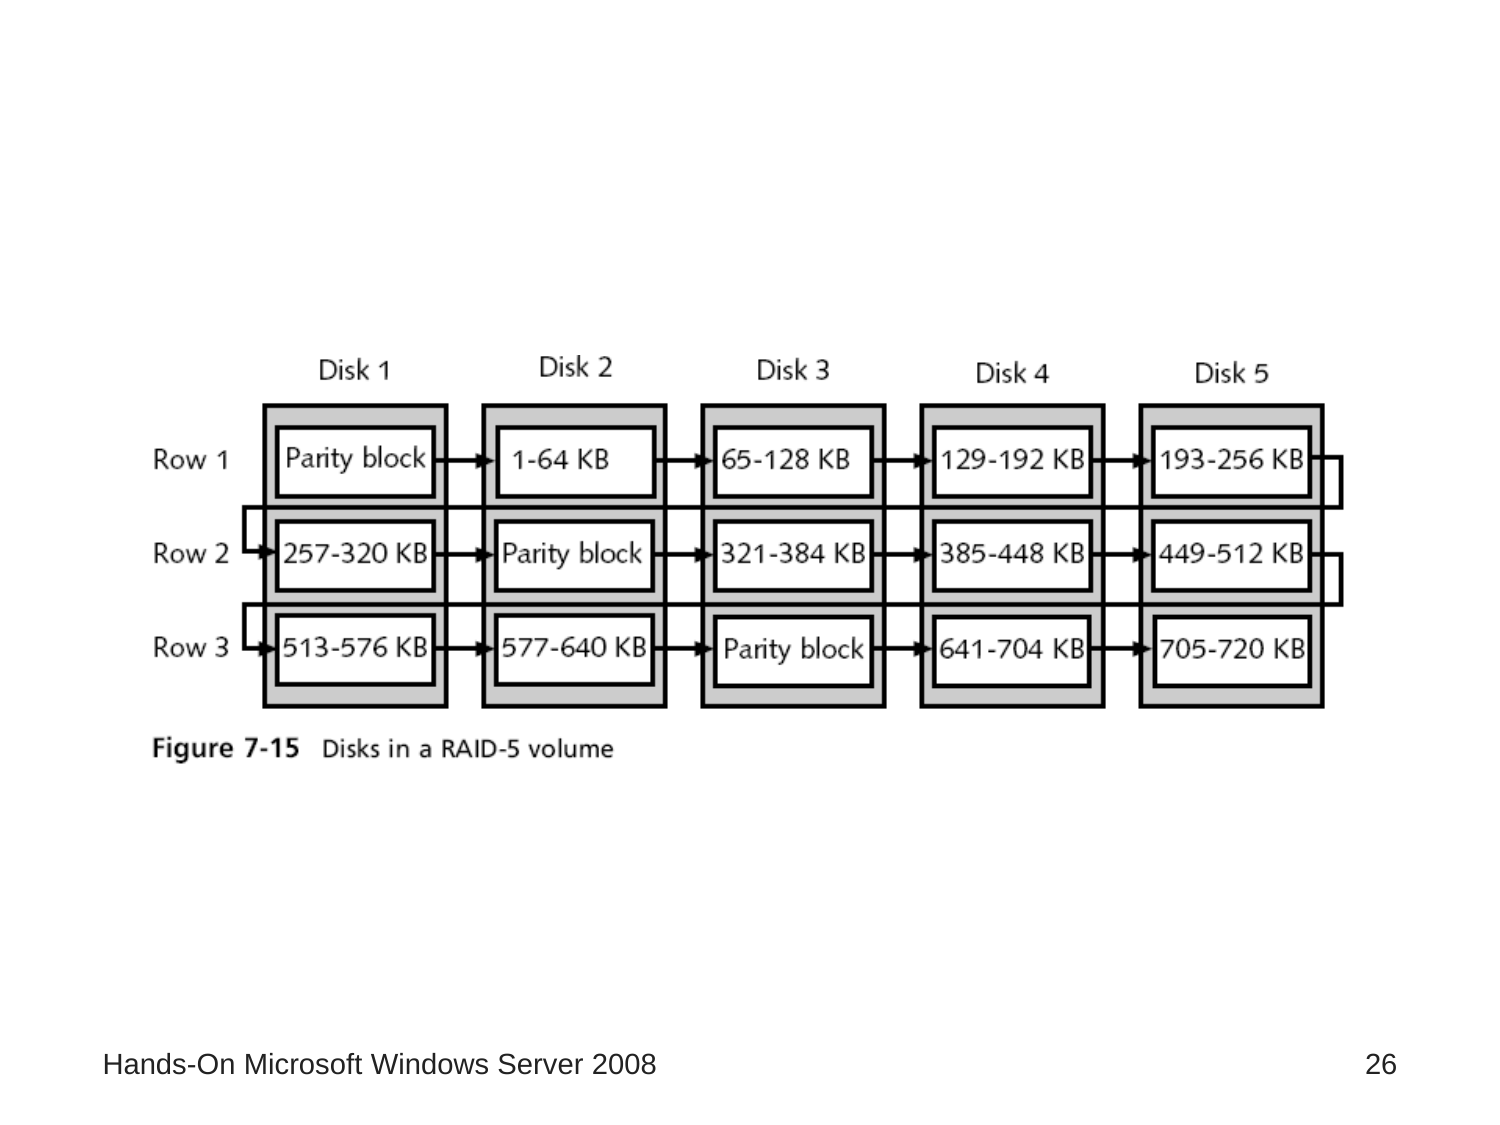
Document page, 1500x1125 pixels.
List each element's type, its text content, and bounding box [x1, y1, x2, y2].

footer Hands-On Microsoft Windows Server 2008 [87, 1037, 1051, 1101]
picture [150, 355, 1350, 770]
slide_number 26 [1074, 1037, 1413, 1101]
